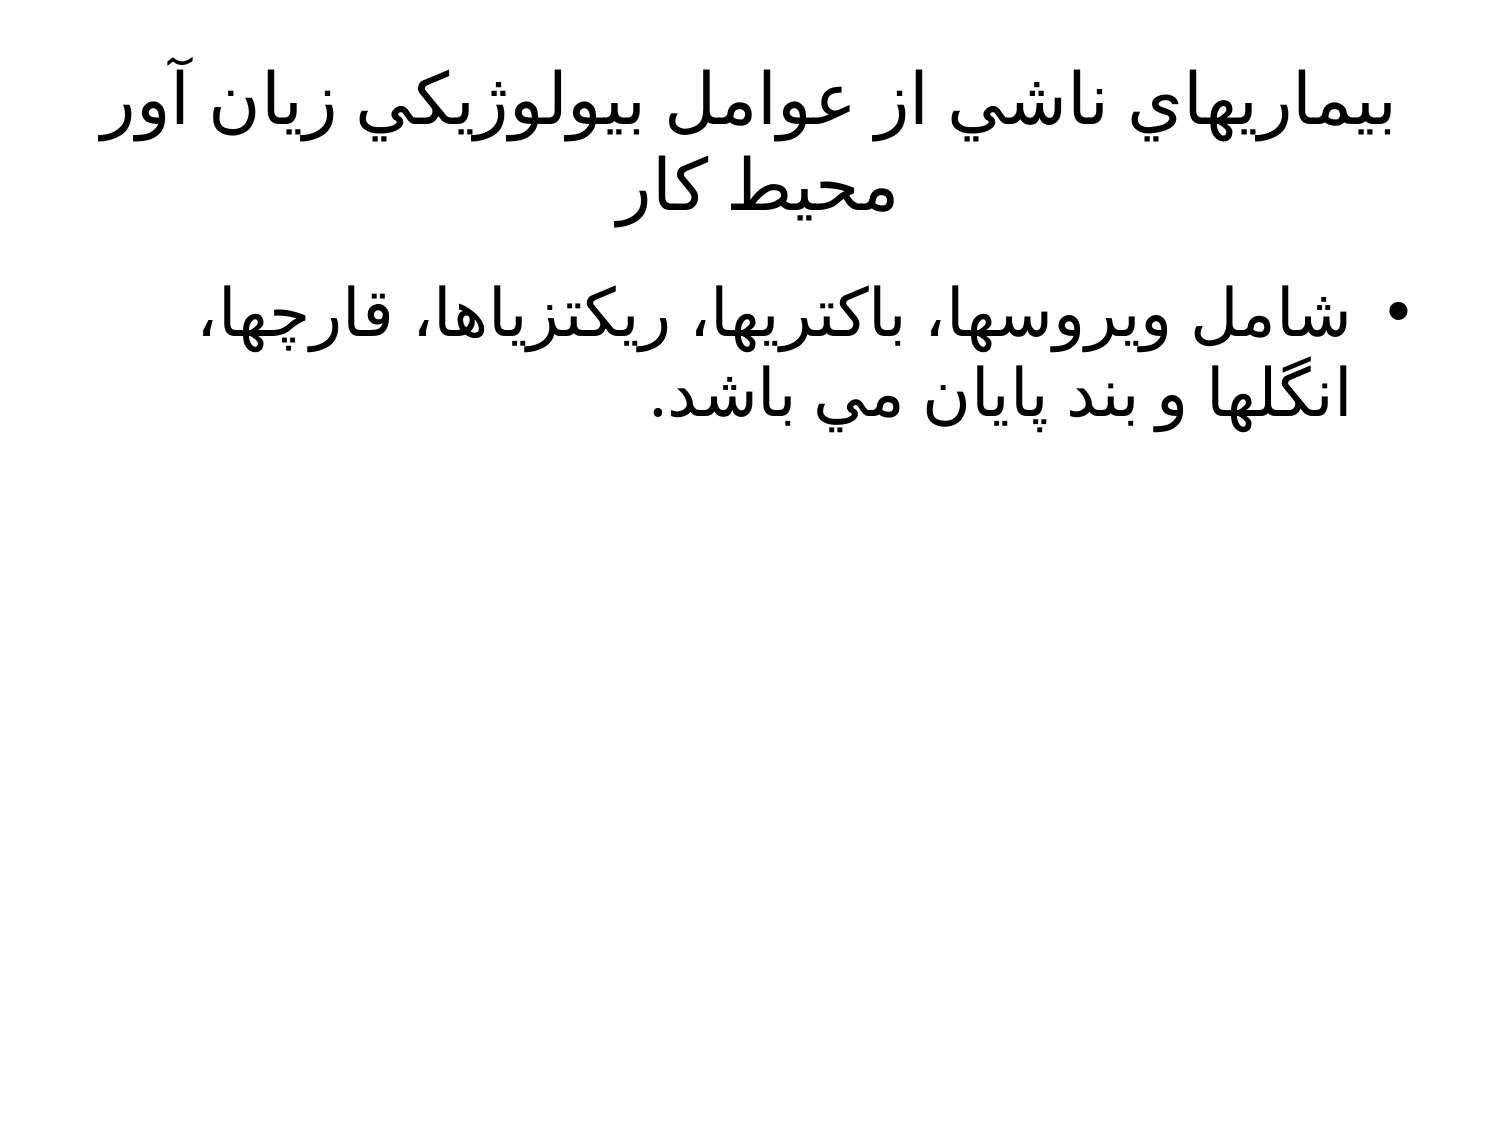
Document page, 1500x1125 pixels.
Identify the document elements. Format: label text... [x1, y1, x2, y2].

title بيماريهاي ناشي از عوامل بيولوژيكي زيان آور محيط كار [75, 45, 1425, 233]
list شامل ويروسها، باكتريها، ريكتزياها، قارچها، انگلها و بند پايان مي باشد. [75, 262, 1425, 1005]
